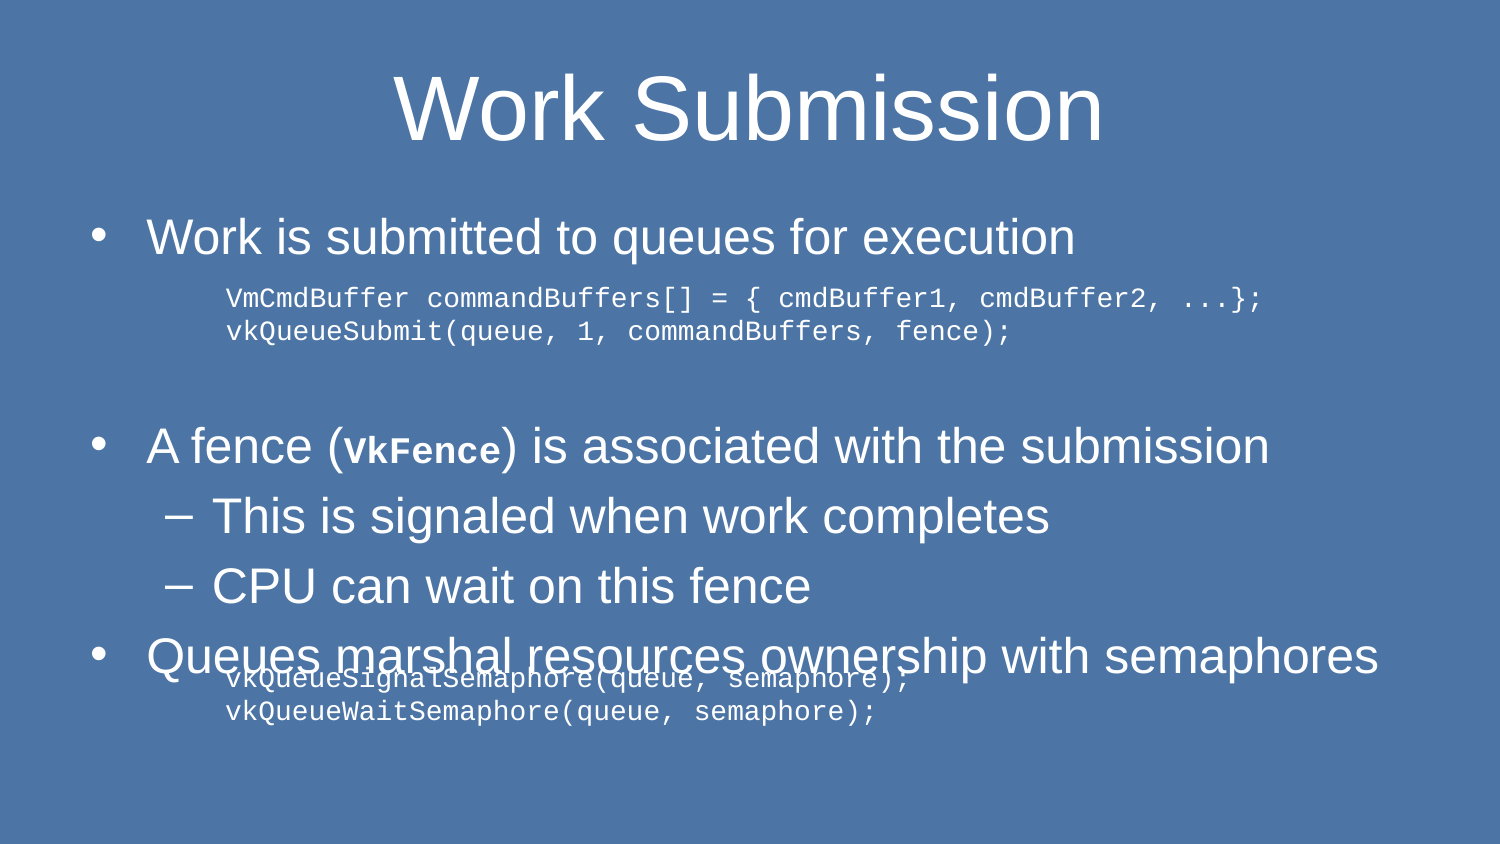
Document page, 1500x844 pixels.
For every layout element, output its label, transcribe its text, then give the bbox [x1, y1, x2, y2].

text_box VmCmdBuffer commandBuffers[] = { cmdBuffer1, cmdBuffer2, ...}; vkQueueSubmit(queue, 1, commandBuffers, fence); [211, 272, 1280, 354]
text_box vkQueueSignalSemaphore(queue, semaphore); vkQueueWaitSemaphore(queue, semaphore); [210, 652, 927, 734]
list Work is submitted to queues for execution A fence (VkFence) is associated with the submission This is signaled when work completes CPU can wait on this fence Queues marshal resources ownership with semaphores [75, 196, 1425, 754]
title Work Submission [75, 33, 1425, 175]
